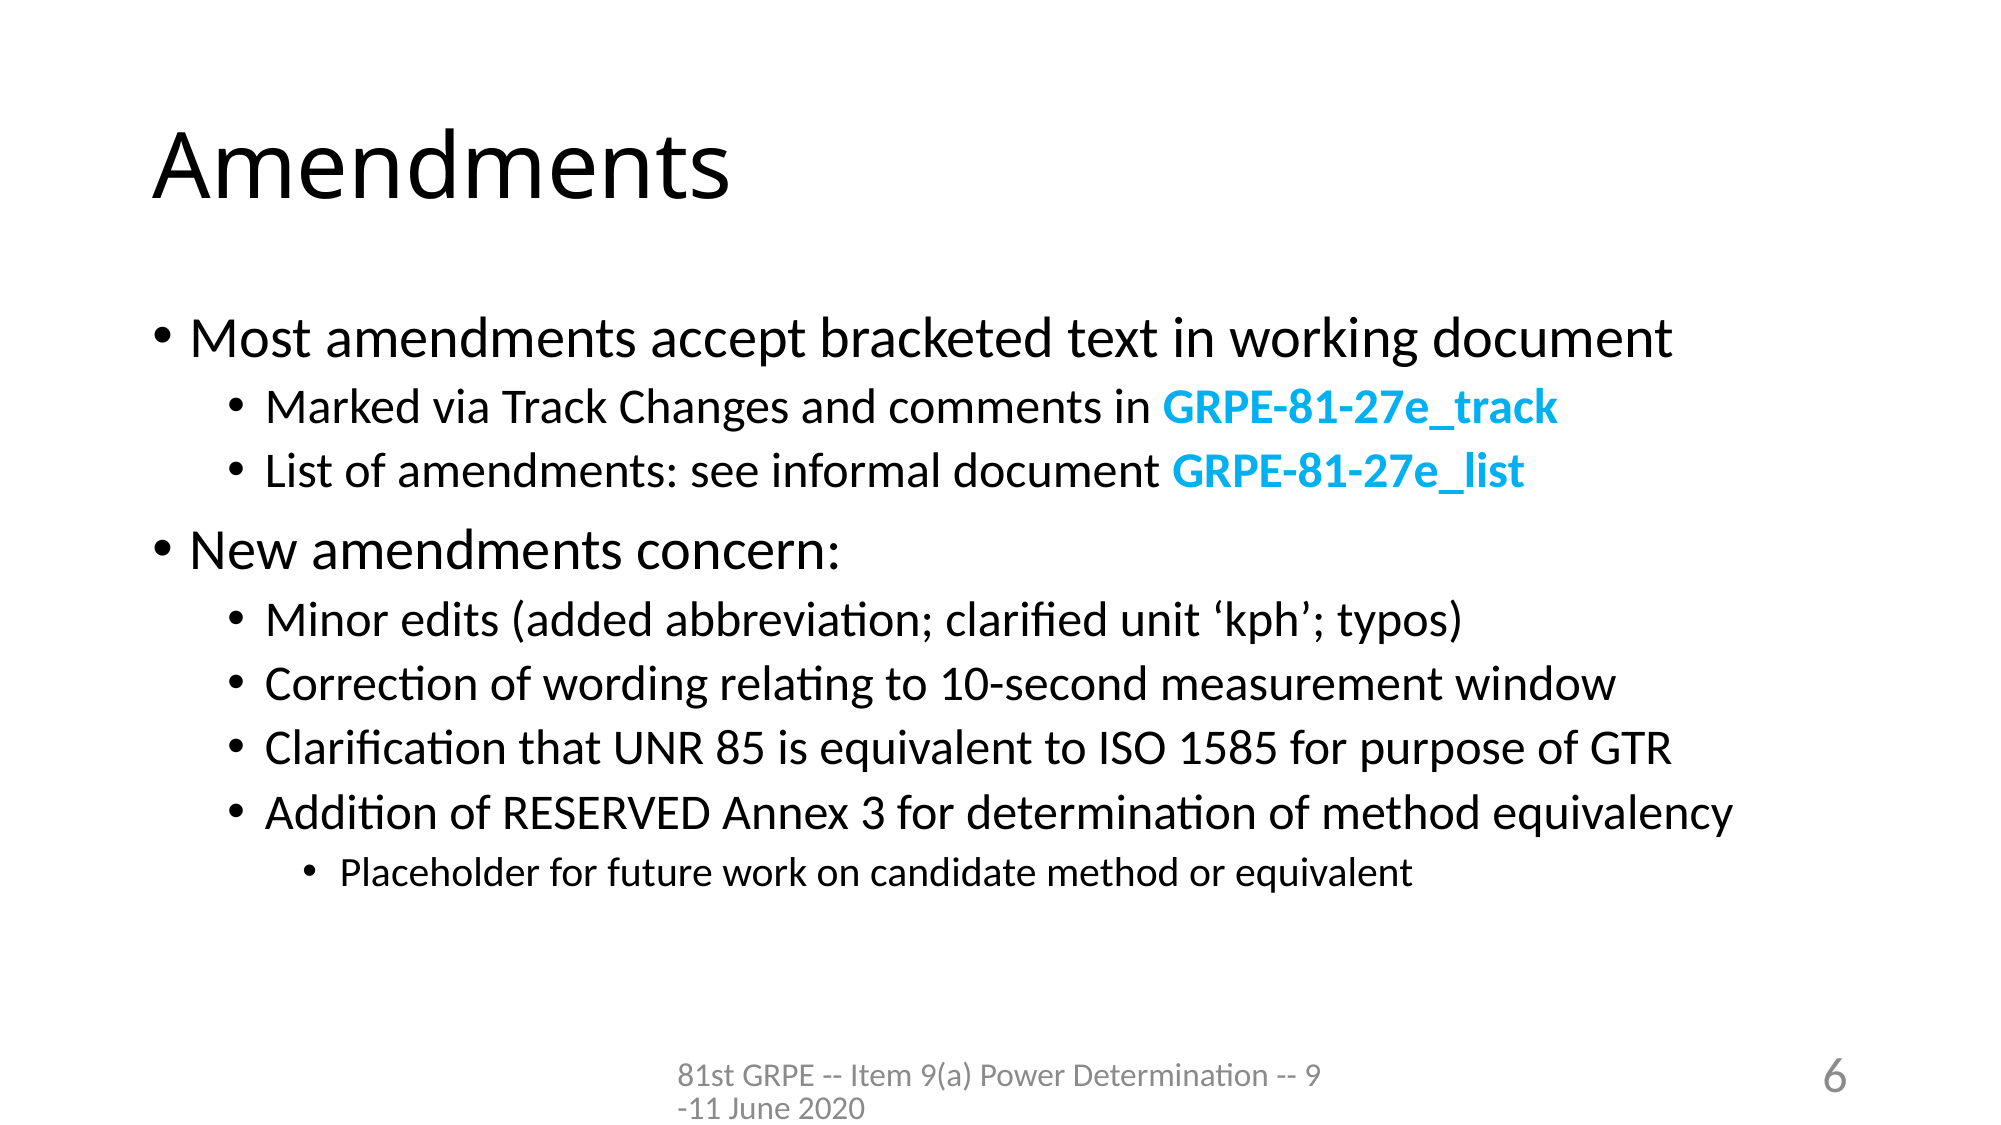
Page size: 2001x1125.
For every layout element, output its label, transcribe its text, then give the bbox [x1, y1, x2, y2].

footer 81st GRPE -- Item 9(a) Power Determination -- 9-11 June 2020 [662, 1042, 1338, 1103]
list Most amendments accept bracketed text in working document Marked via Track Changes and comments in GRPE-81-27e_track List of amendments: see informal document GRPE-81-27e_list New amendments concern: Minor edits (added abbreviation; clarified unit ‘kph’; typos) Correction of wording relating to 10-second measurement window Clarification that UNR 85 is equivalent to ISO 1585 for purpose of GTR Addition of RESERVED Annex 3 for determination of method equivalency Placeholder for future work on candidate method or equivalent [137, 299, 1863, 1014]
title Amendments [137, 59, 1863, 278]
slide_number 6 [1412, 1042, 1863, 1103]
